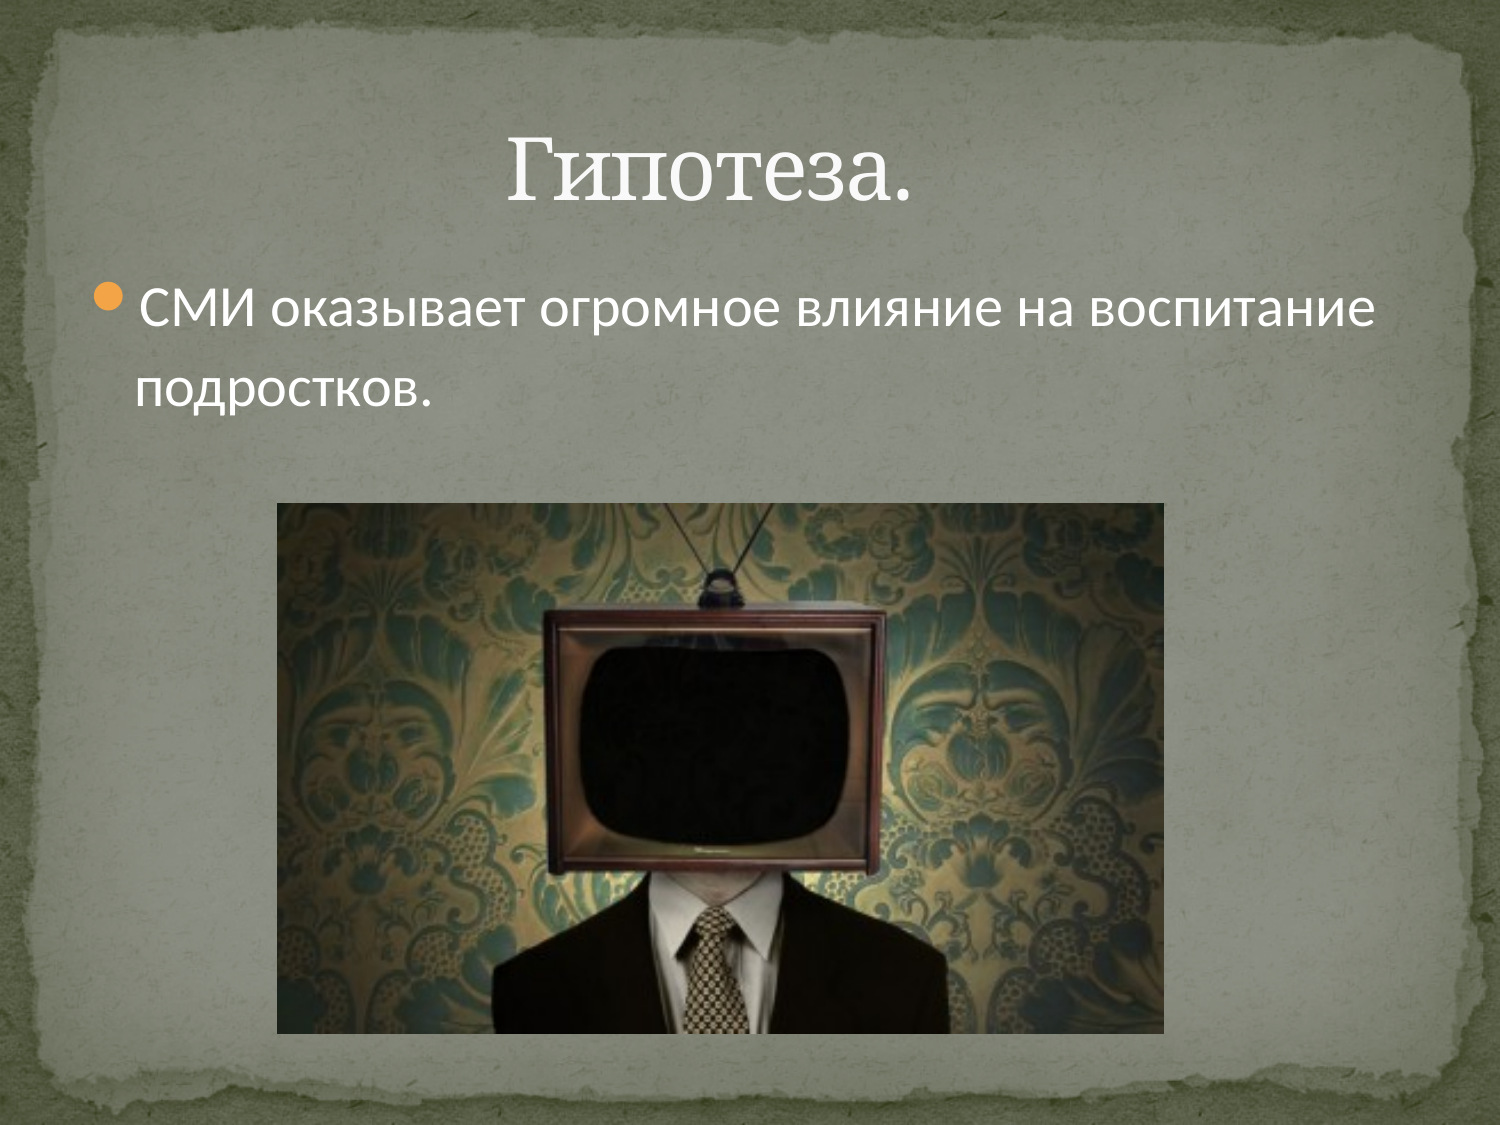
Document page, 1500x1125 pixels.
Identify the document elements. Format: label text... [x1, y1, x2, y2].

title Гипотеза. [74, 24, 1425, 225]
picture [277, 503, 1164, 1034]
list СМИ оказывает огромное влияние на воспитание подростков. [75, 249, 1425, 1000]
